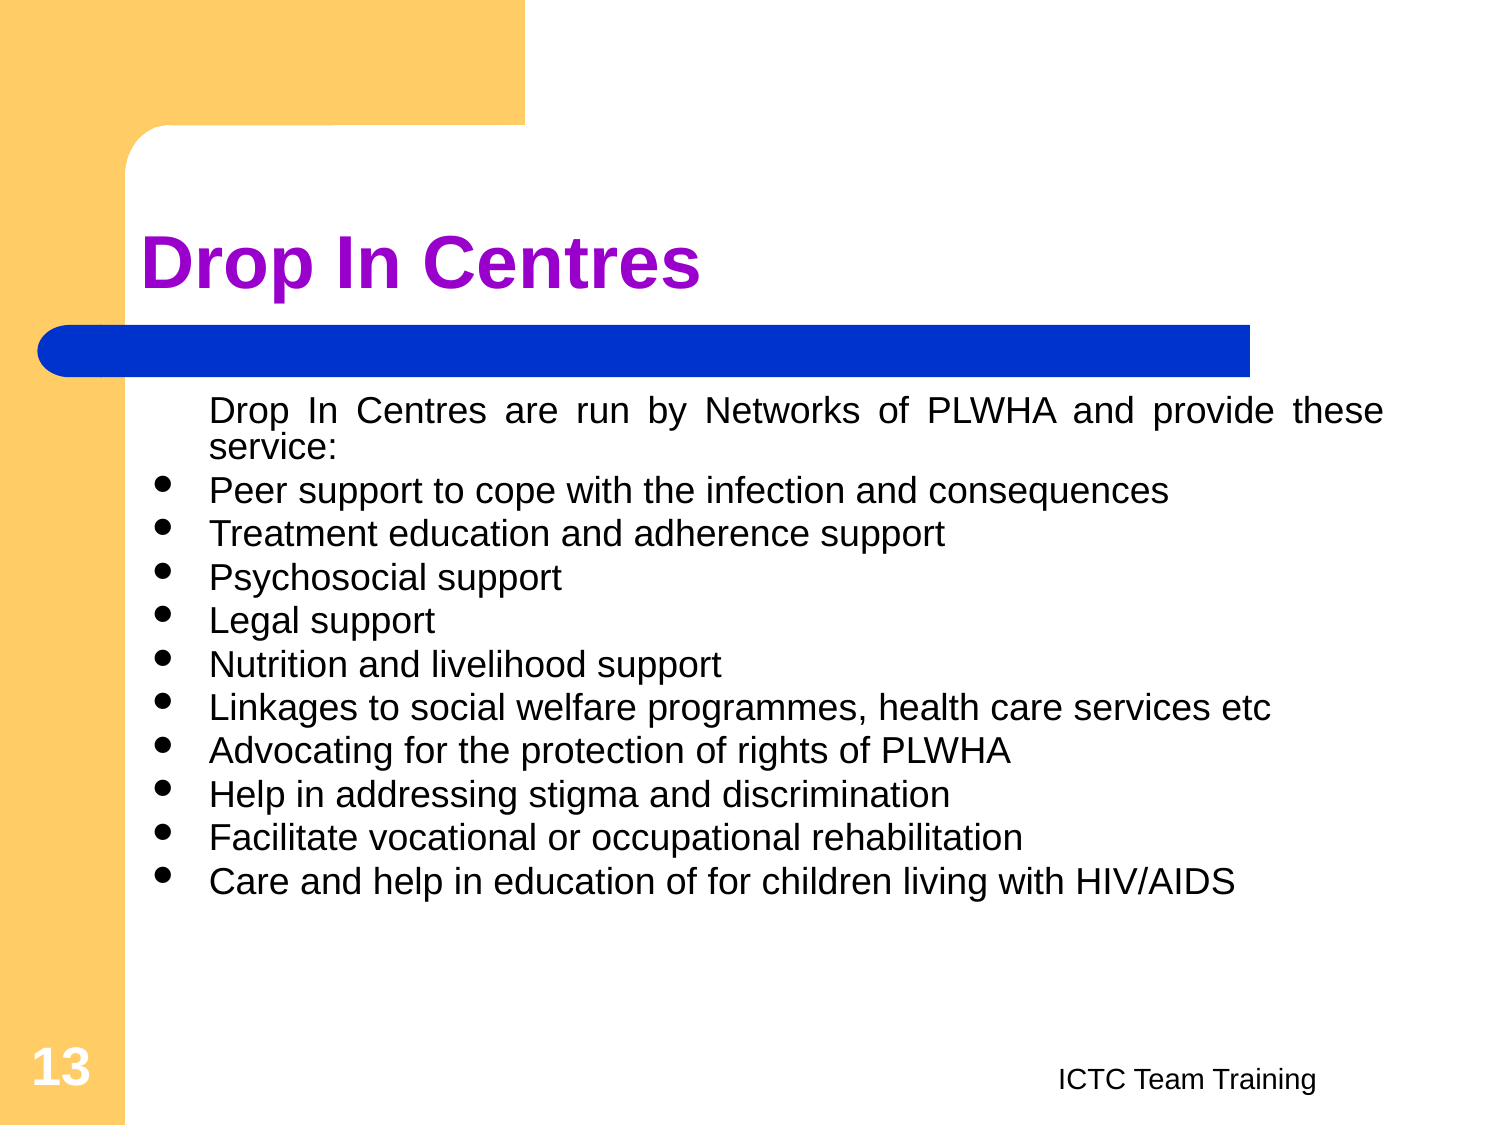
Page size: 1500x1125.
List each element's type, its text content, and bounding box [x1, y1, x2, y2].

footer ICTC Team Training [949, 1024, 1426, 1104]
slide_number 13 [13, 1023, 111, 1105]
list Drop In Centres are run by Networks of PLWHA and provide these service: Peer support to cope with the infection and consequences Treatment education and adherence support Psychosocial support Legal support Nutrition and livelihood support Linkages to social welfare programmes, health care services etc Advocating for the protection of rights of PLWHA Help in addressing stigma and discrimination Facilitate vocational or occupational rehabilitation Care and help in education of for children living with HIV/AIDS [137, 387, 1400, 999]
title Drop In Centres [124, 124, 1426, 313]
